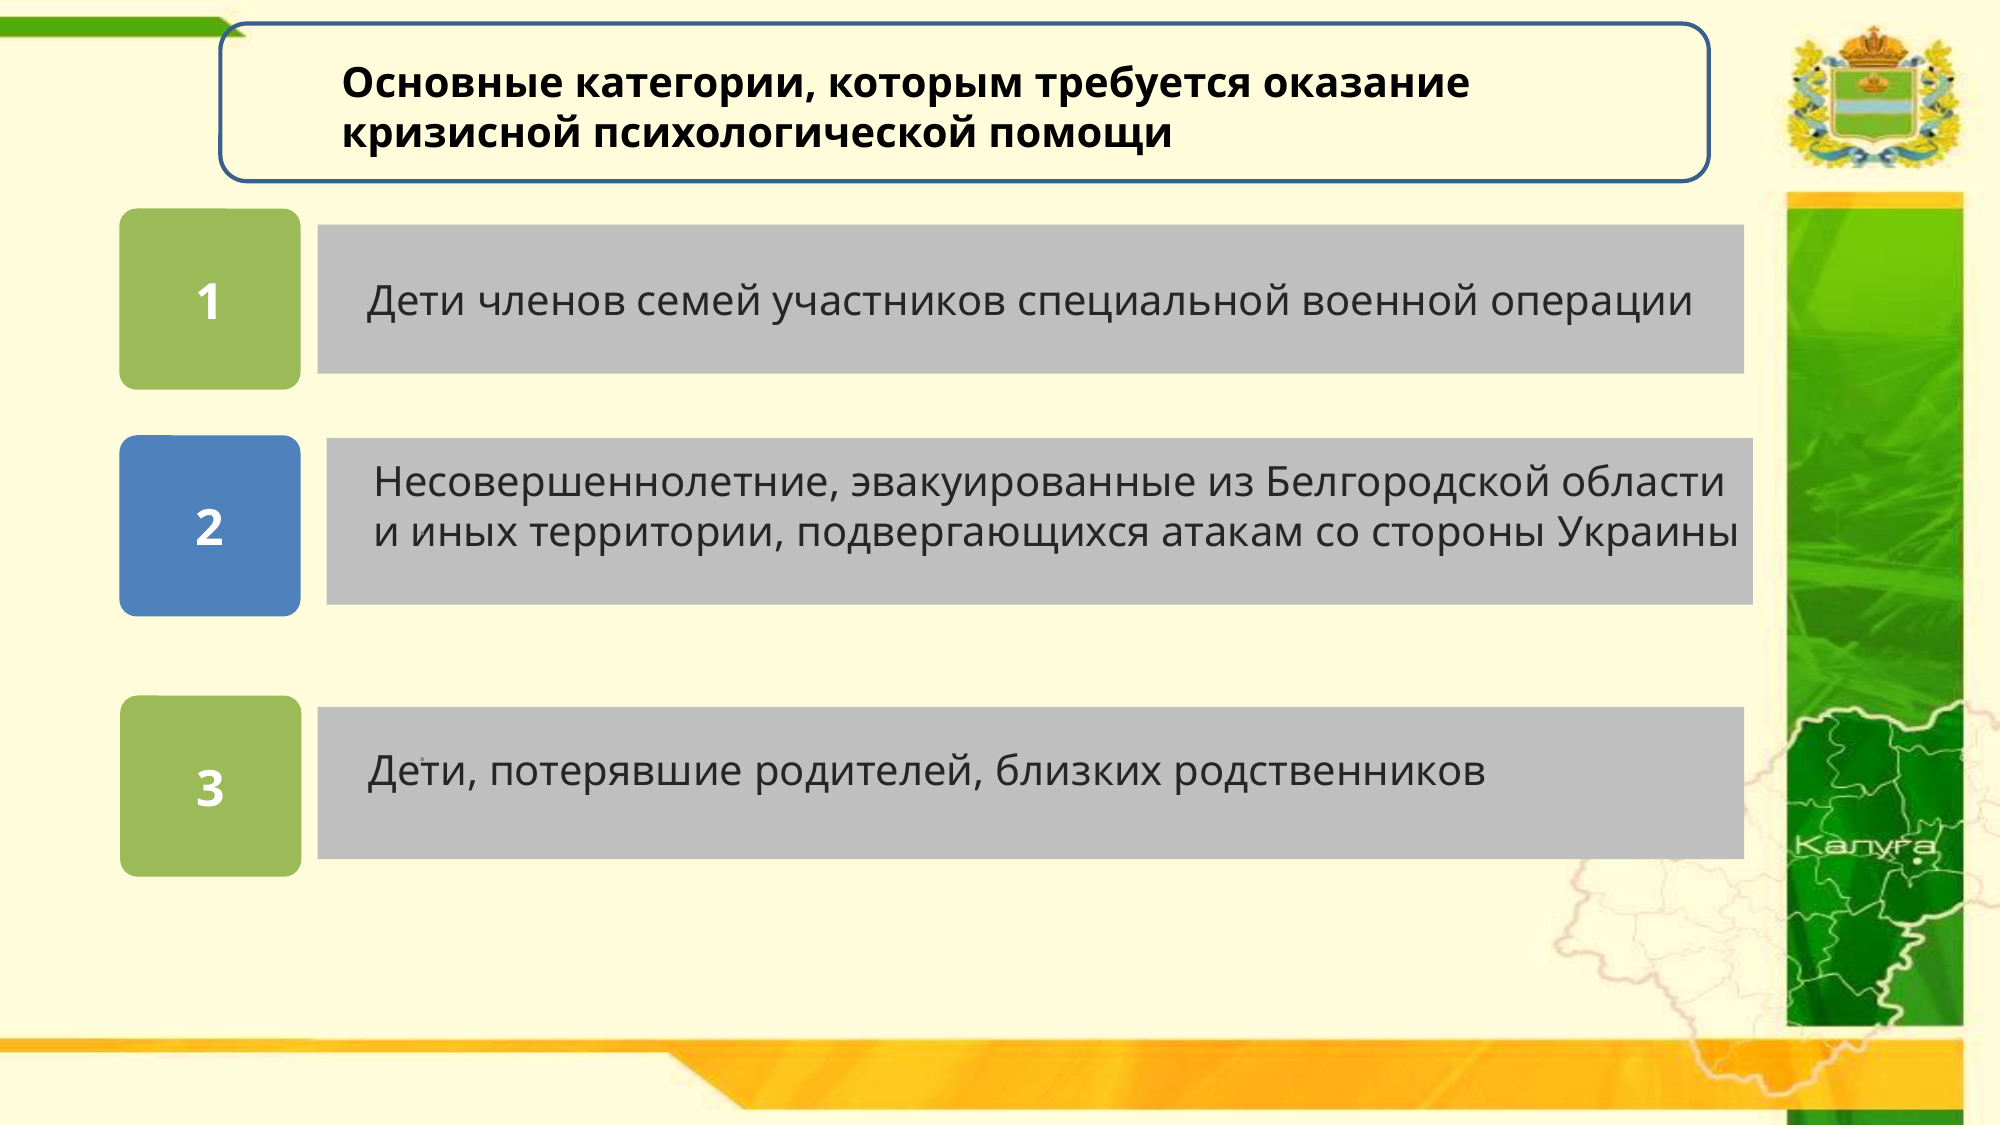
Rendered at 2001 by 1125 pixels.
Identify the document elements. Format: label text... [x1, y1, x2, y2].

text_box . [417, 502, 2000, 543]
text_box . [417, 727, 2000, 768]
text_box 1 [117, 206, 303, 392]
text_box 3 [118, 693, 304, 879]
picture [0, 0, 2000, 1125]
text_box Несовершеннолетние, эвакуированные из Белгородской области и иных территории, подвергающихся атакам со стороны Украины [373, 454, 1754, 556]
text_box [316, 705, 1746, 861]
text_box Дети, потерявшие родителей, близких родственников [368, 743, 1749, 794]
text_box [218, 21, 1711, 184]
text_box Дети членов семей участников специальной военной операции [316, 222, 1746, 376]
text_box 2 [117, 433, 303, 619]
text_box [325, 436, 1755, 607]
text_box Основные категории, которым требуется оказание кризисной психологической помощи [326, 48, 1626, 163]
